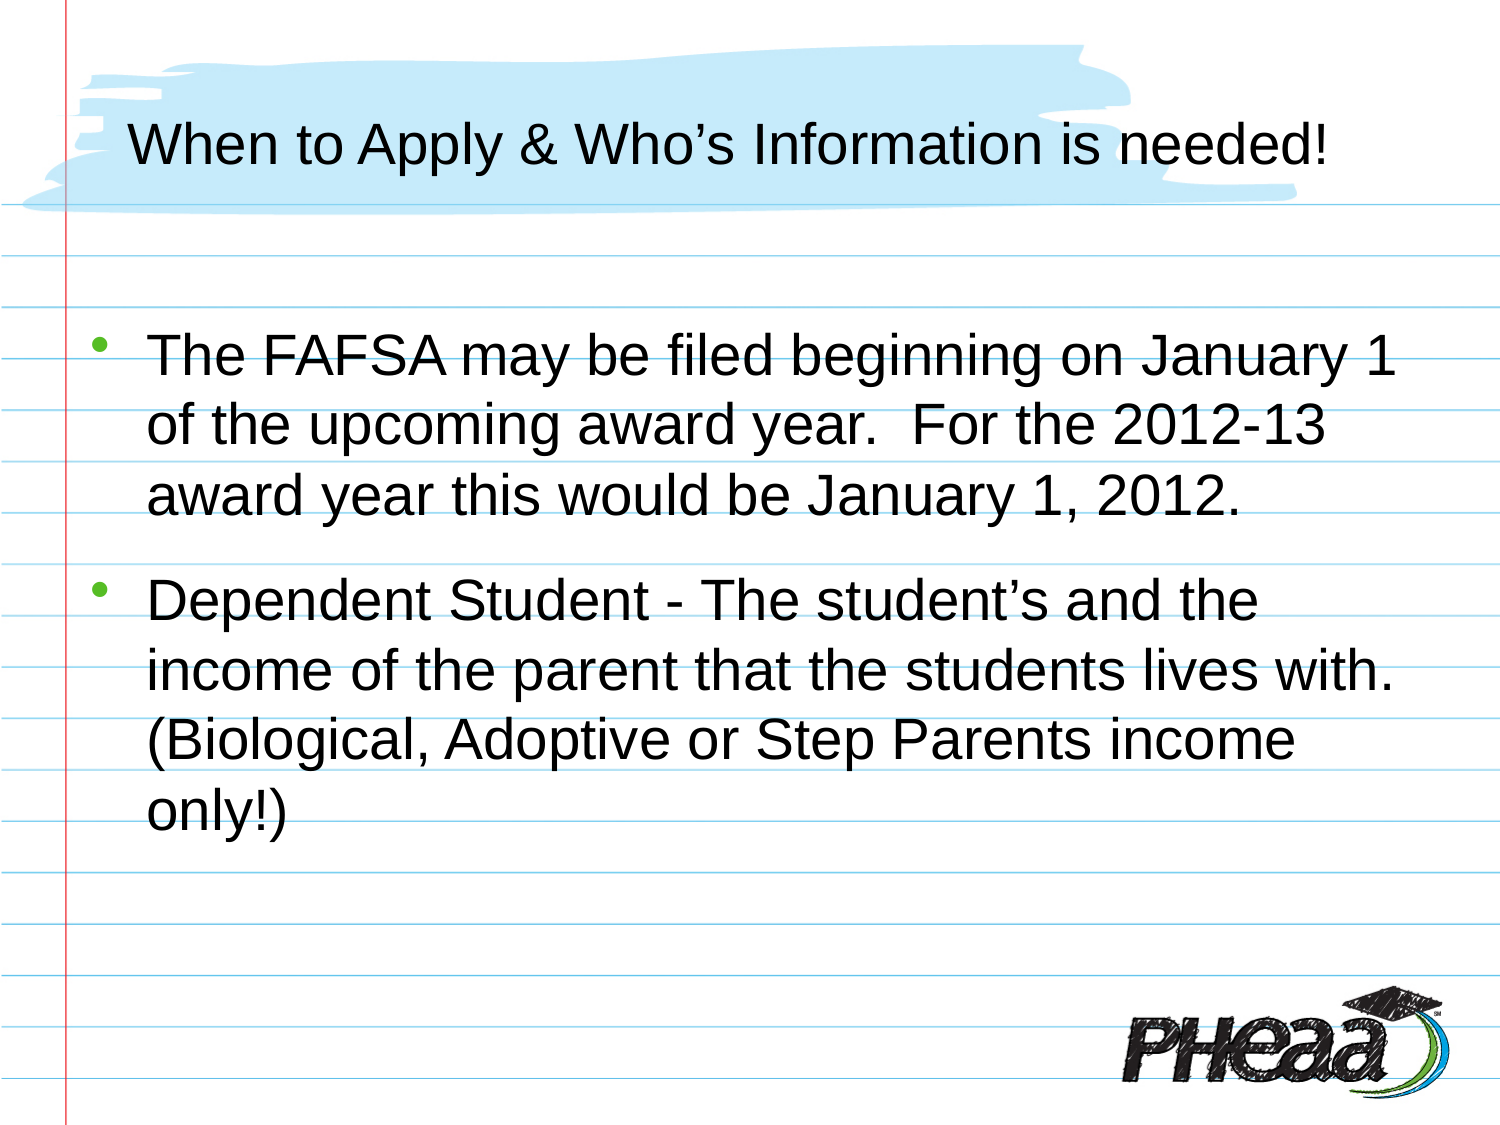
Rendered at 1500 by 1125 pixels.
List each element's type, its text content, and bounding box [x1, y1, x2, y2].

title When to Apply & Who’s Information is needed! [112, 82, 1463, 200]
picture [0, 0, 1500, 1125]
list The FAFSA may be filed beginning on January 1 of the upcoming award year. For the 2012-13 award year this would be January 1, 2012. Dependent Student - The student’s and the income of the parent that the students lives with. (Biological, Adoptive or Step Parents income only!) [75, 237, 1425, 1005]
